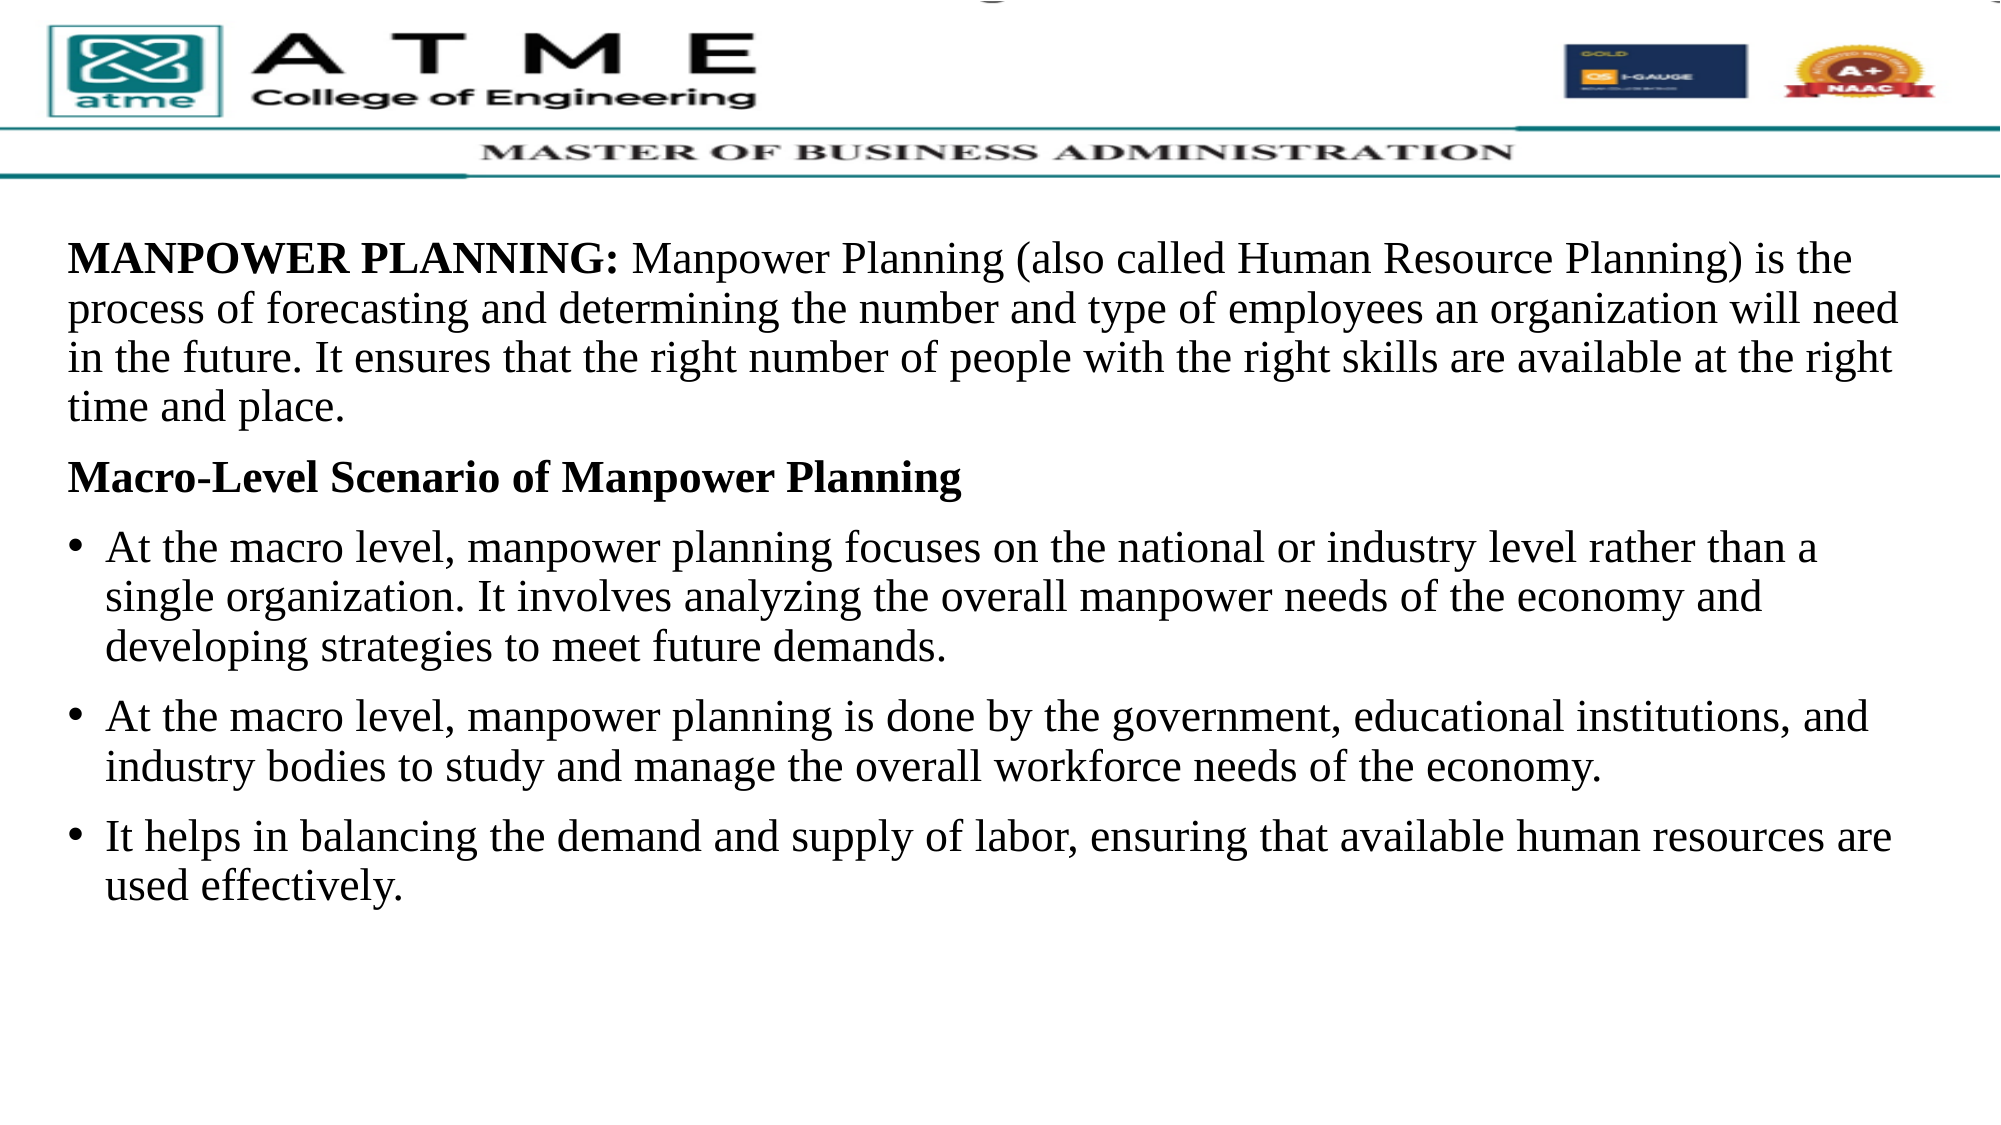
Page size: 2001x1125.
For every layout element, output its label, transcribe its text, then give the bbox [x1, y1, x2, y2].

picture [0, 1, 2000, 180]
list MANPOWER PLANNING: Manpower Planning (also called Human Resource Planning) is the process of forecasting and determining the number and type of employees an organization will need in the future. It ensures that the right number of people with the right skills are available at the right time and place. Macro-Level Scenario of Manpower Planning At the macro level, manpower planning focuses on the national or industry level rather than a single organization. It involves analyzing the overall manpower needs of the economy and developing strategies to meet future demands. At the macro level, manpower planning is done by the government, educational institutions, and industry bodies to study and manage the overall workforce needs of the economy. It helps in balancing the demand and supply of labor, ensuring that available human resources are used effectively. [52, 226, 1928, 1100]
